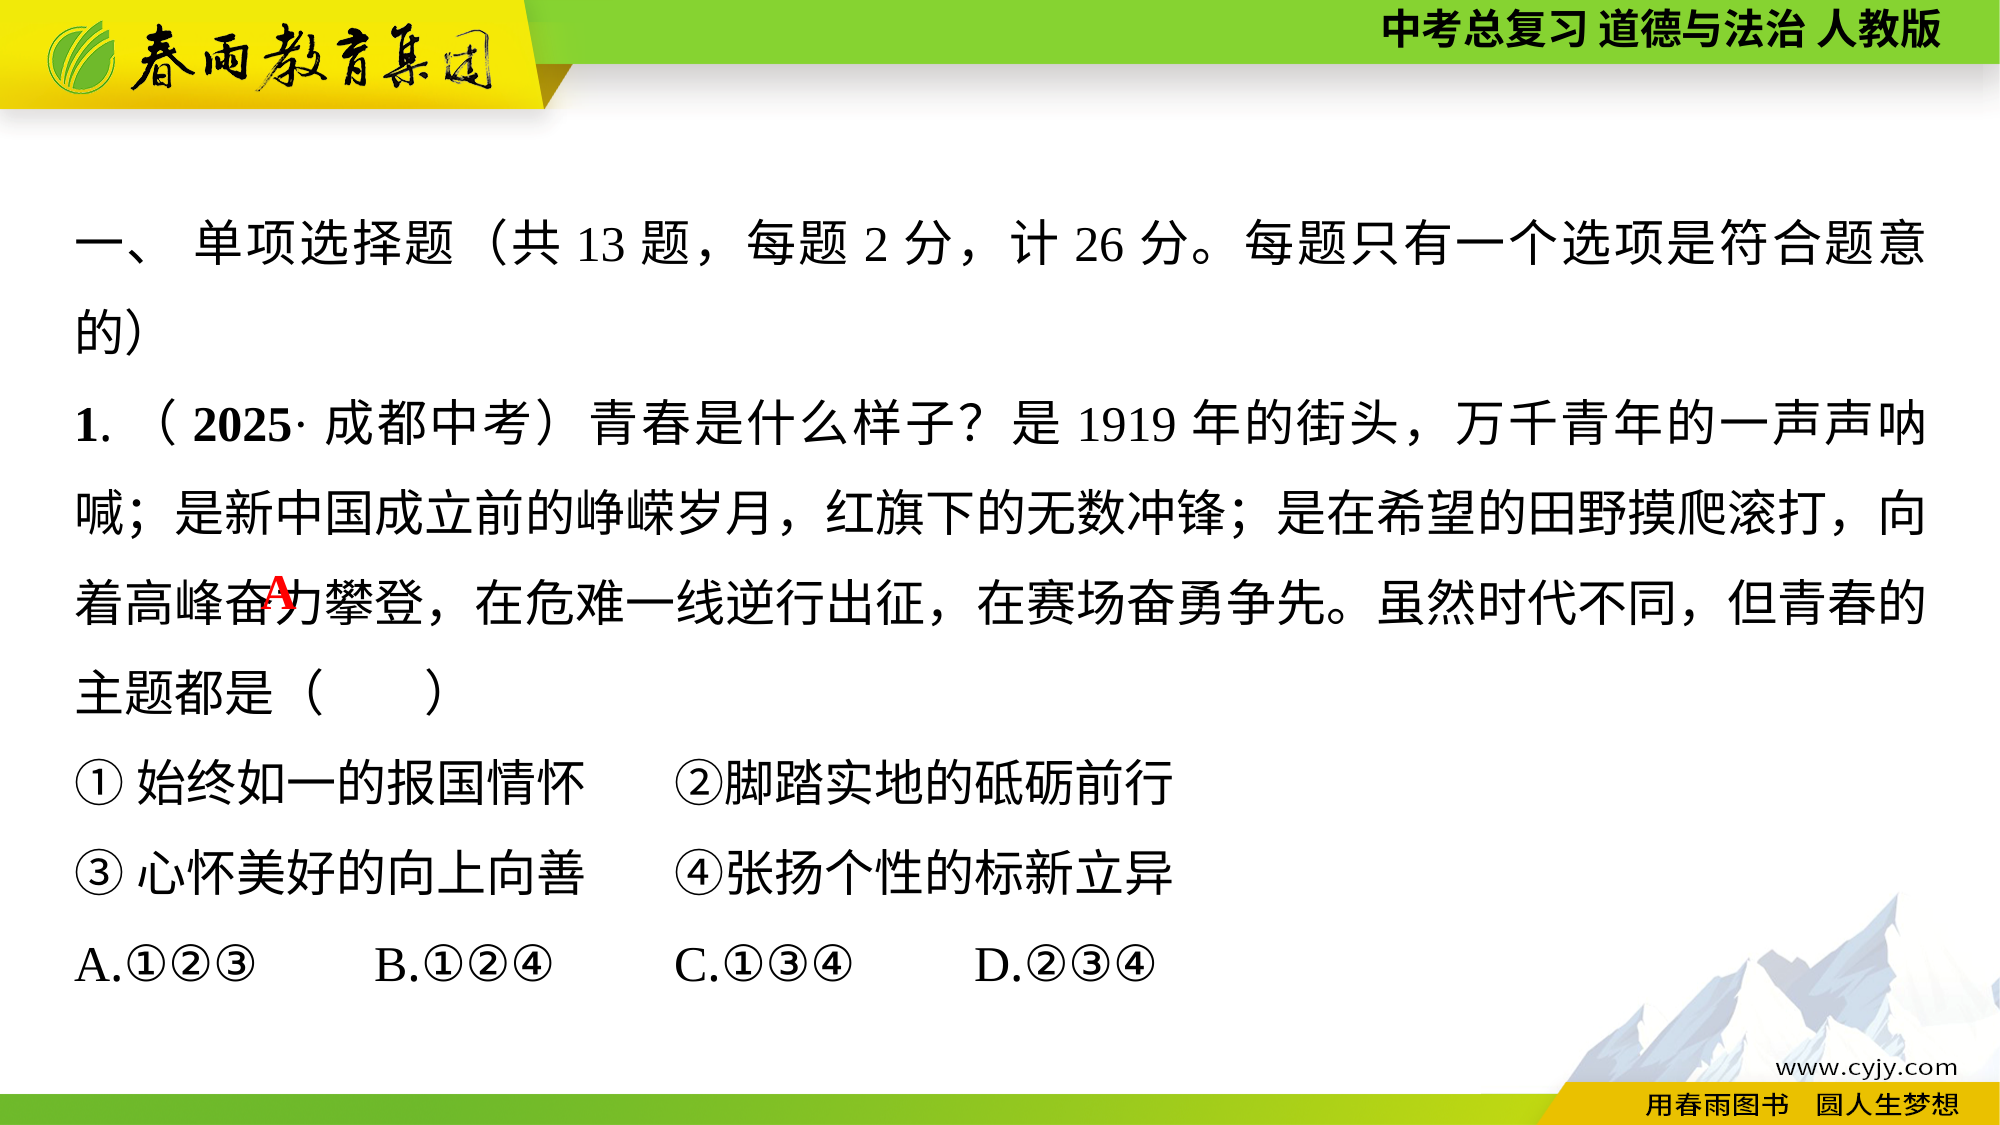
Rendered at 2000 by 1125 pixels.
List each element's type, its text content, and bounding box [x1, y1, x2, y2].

list 一、 单项选择题（共13题，每题2分，计26分。每题只有一个选项是符合题意的） 1.（2025·成都中考）青春是什么样子？是1919年的街头，万千青年的一声声呐喊；是新中国成立前的峥嵘岁月，红旗下的无数冲锋；是在希望的田野摸爬滚打，向着高峰奋力攀登，在危难一线逆行出征，在赛场奋勇争先。虽然时代不同，但青春的主题都是（ ） ①始终如一的报国情怀 ②脚踏实地的砥砺前行 ③心怀美好的向上向善 ④张扬个性的标新立异 A.①②③ B.①②④ C.①③④ D.②③④ [59, 174, 1944, 906]
picture [0, 0, 2000, 1125]
text_box A [245, 552, 312, 628]
